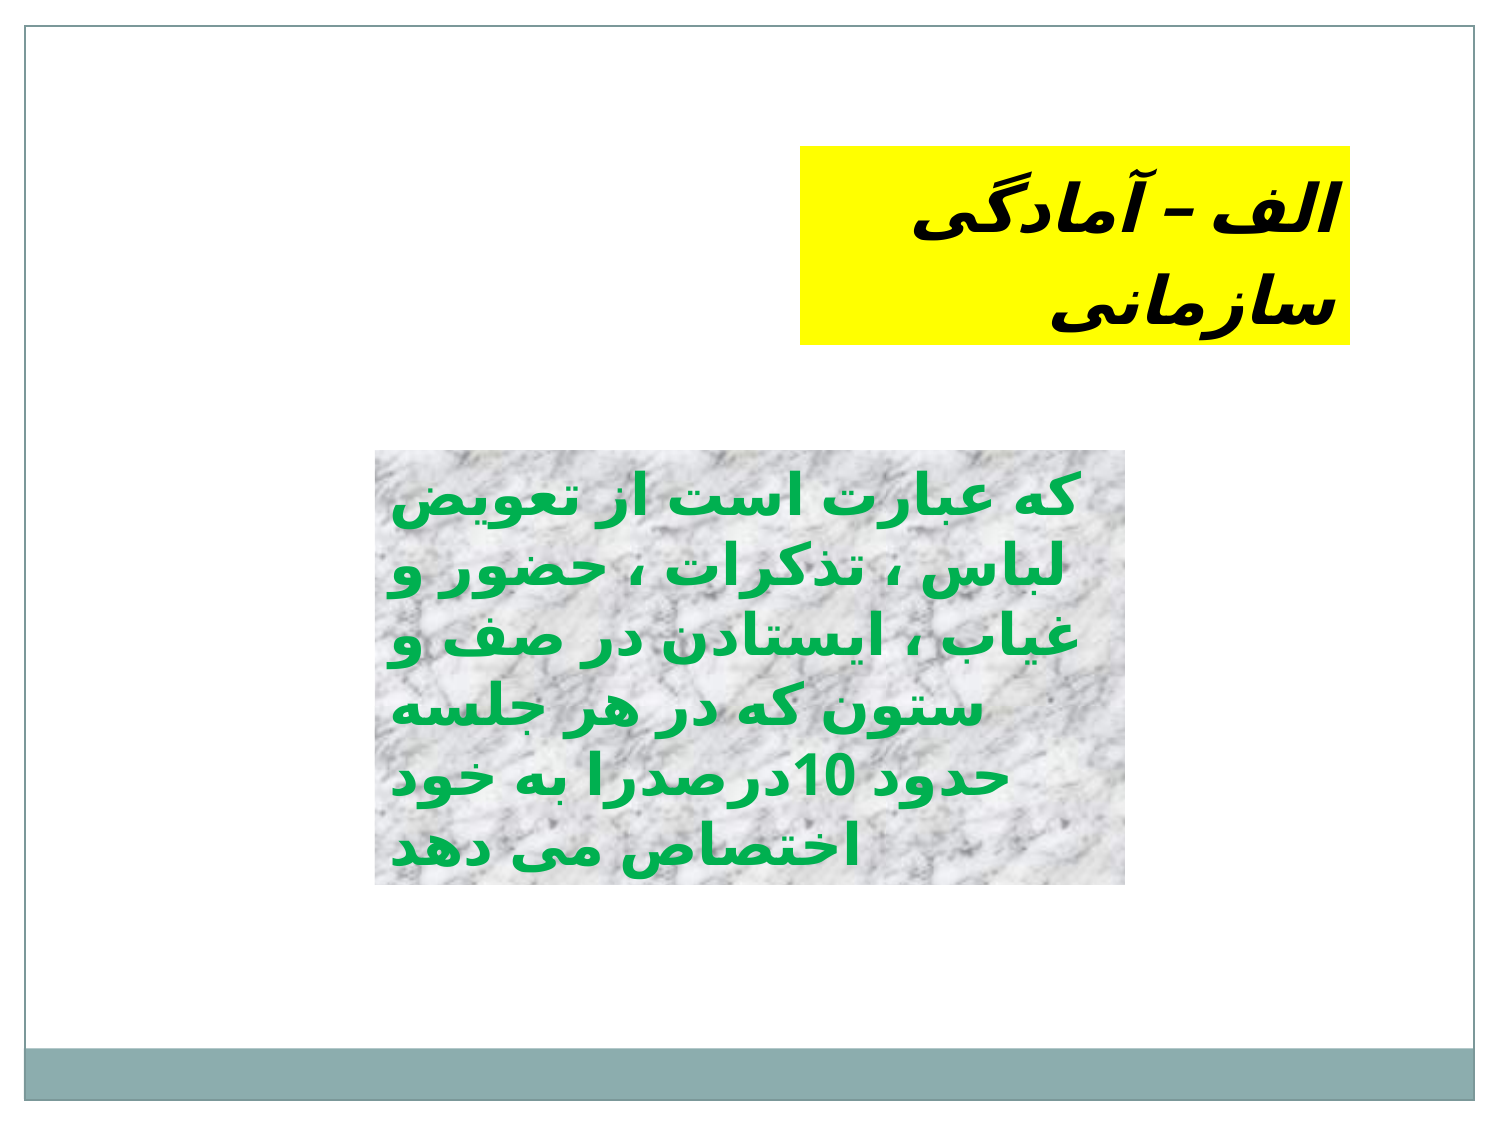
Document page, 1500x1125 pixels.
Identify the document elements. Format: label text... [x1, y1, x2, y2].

text_box الف – آمادگی سازمانی [800, 146, 1350, 345]
text_box که عبارت است از تعویض لباس ، تذکرات ، حضور و غیاب ، ایستادن در صف و ستون که در هر جلسه حدود 10درصدرا به خود اختصاص می دهد [374, 450, 1125, 885]
